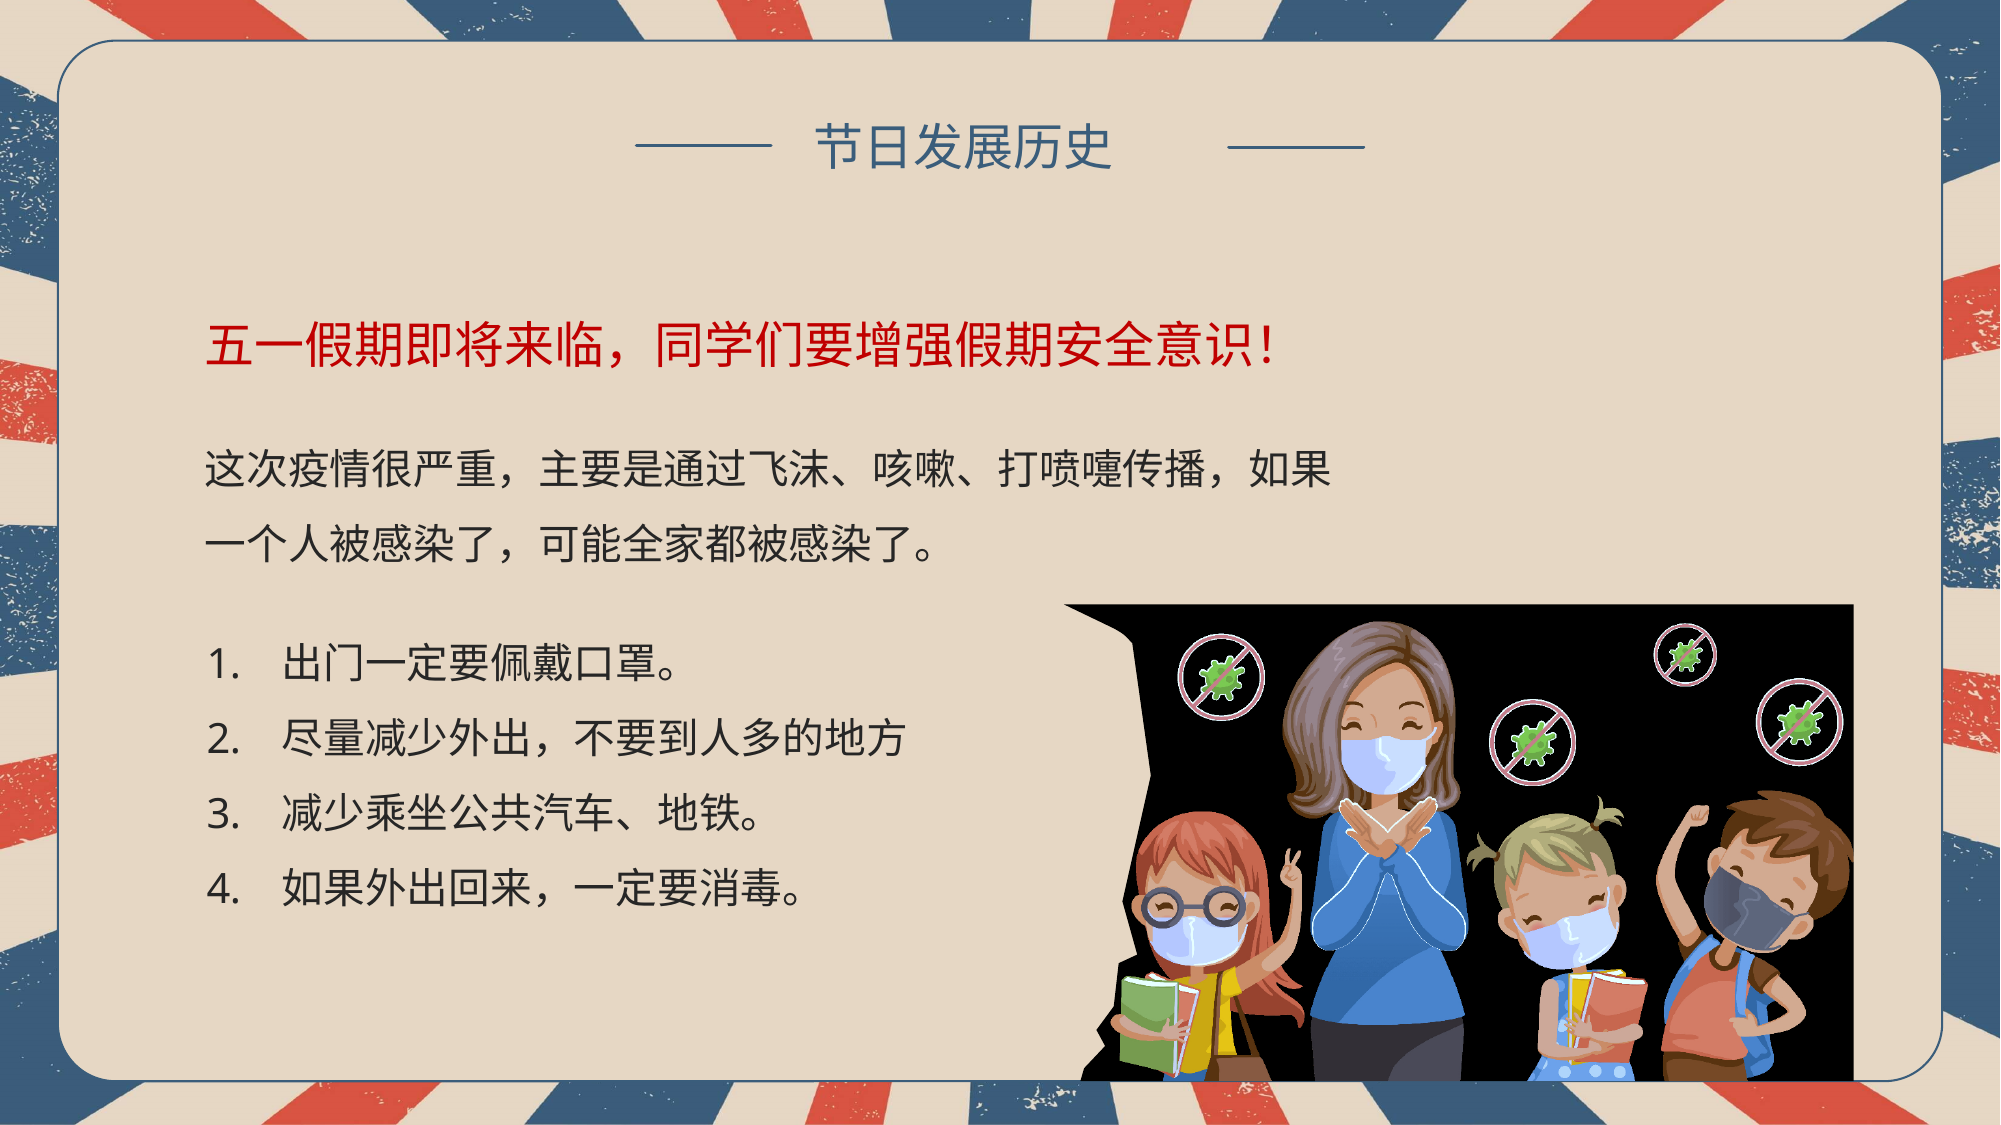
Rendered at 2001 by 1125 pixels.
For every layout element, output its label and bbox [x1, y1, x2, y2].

text_box [0, 0, 2000, 1125]
picture [1063, 604, 1854, 1082]
text_box [636, 108, 1364, 185]
